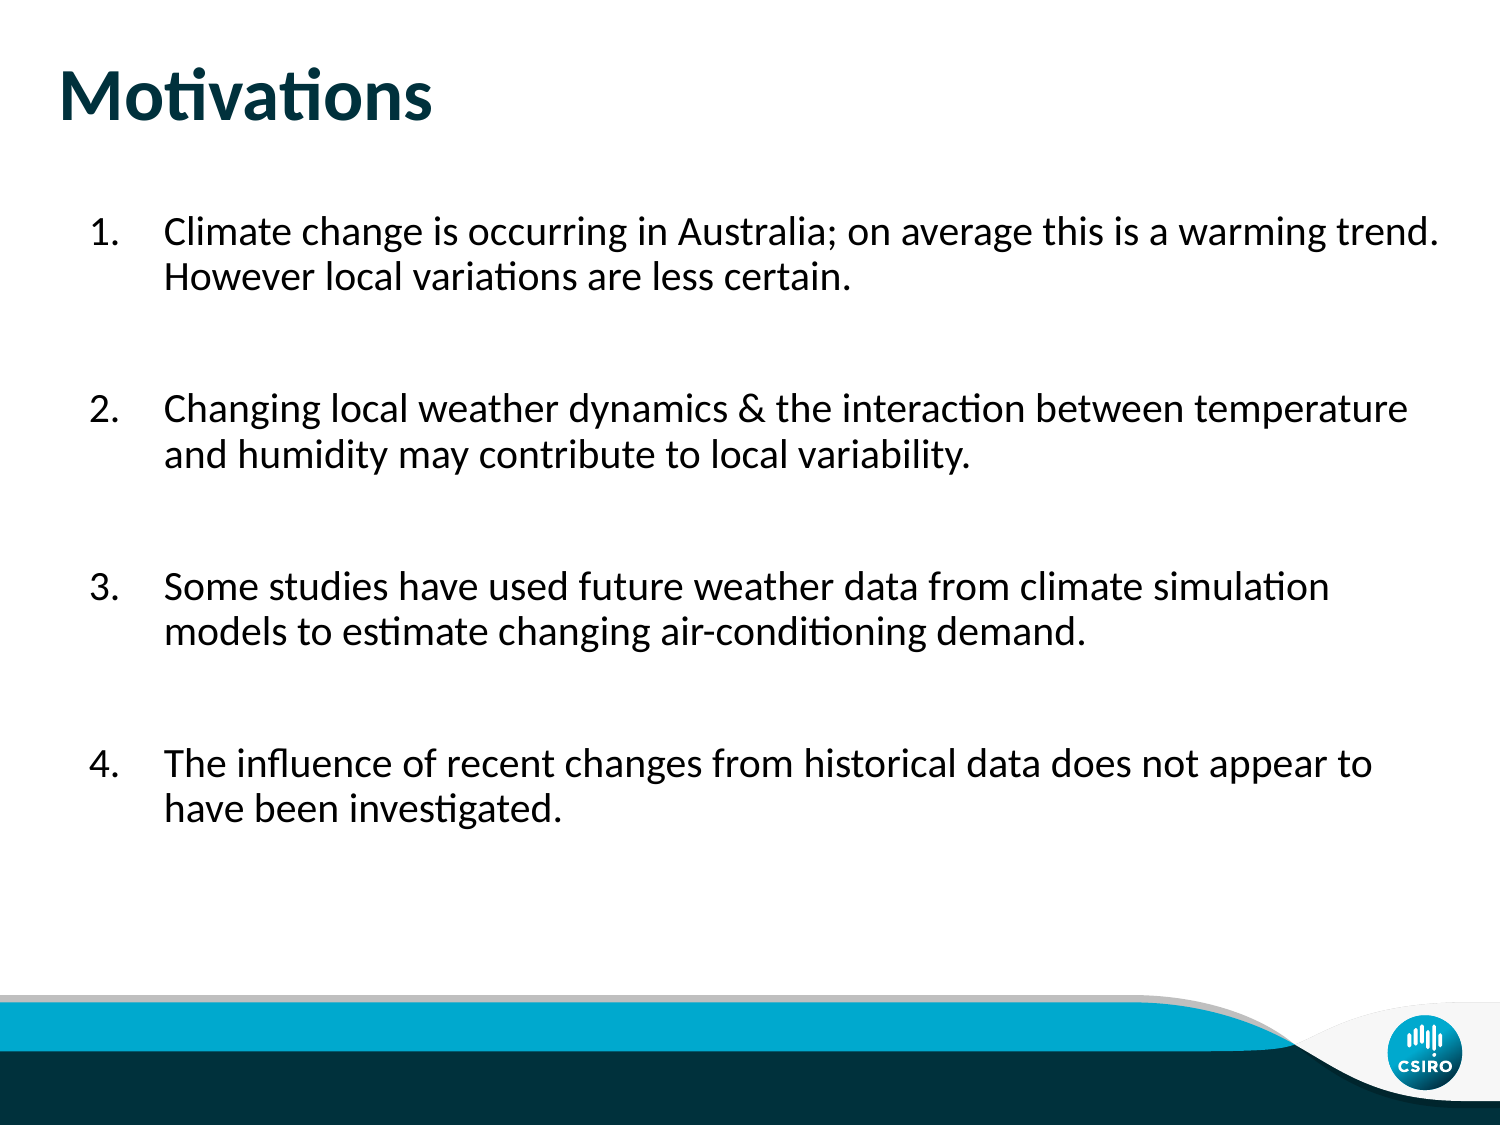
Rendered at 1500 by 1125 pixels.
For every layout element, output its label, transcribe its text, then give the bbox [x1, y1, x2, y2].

title Motivations [58, 45, 1447, 185]
list Climate change is occurring in Australia; on average this is a warming trend. However local variations are less certain. Changing local weather dynamics & the interaction between temperature and humidity may contribute to local variability. Some studies have used future weather data from climate simulation models to estimate changing air-conditioning demand. The influence of recent changes from historical data does not appear to have been investigated. [53, 137, 1442, 888]
